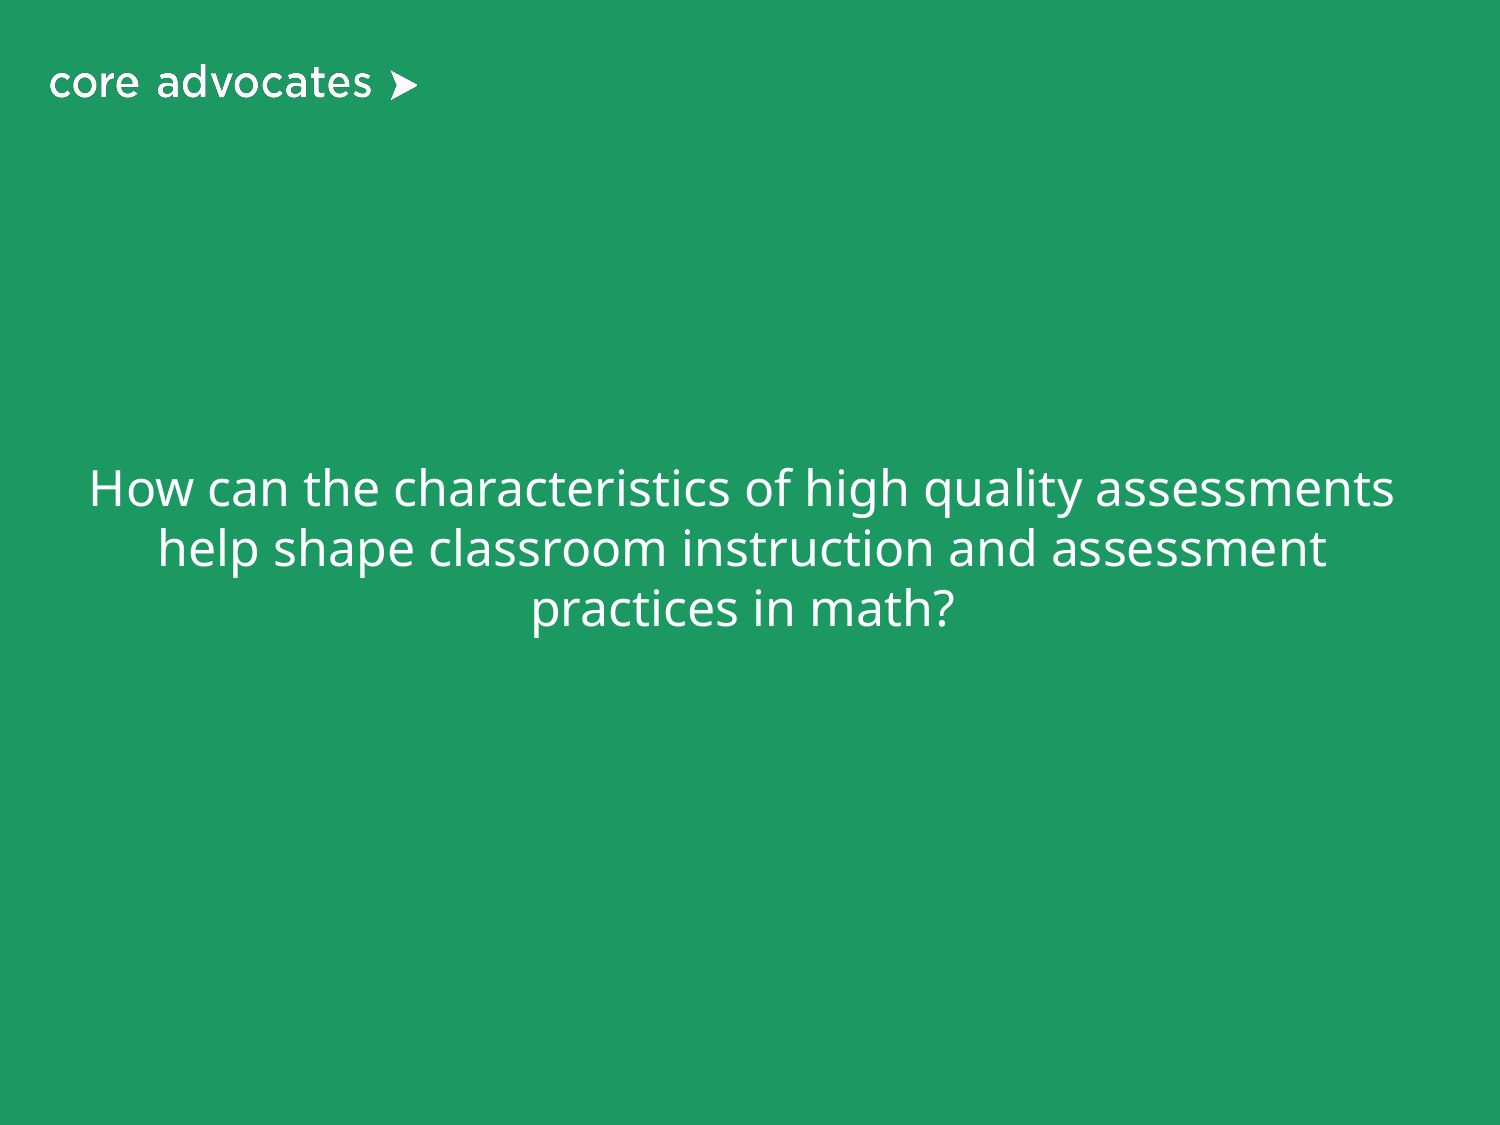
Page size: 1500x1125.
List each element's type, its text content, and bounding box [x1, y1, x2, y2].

title How can the characteristics of high quality assessments help shape classroom instruction and assessment practices in math? [35, 432, 1450, 660]
picture [50, 64, 417, 100]
